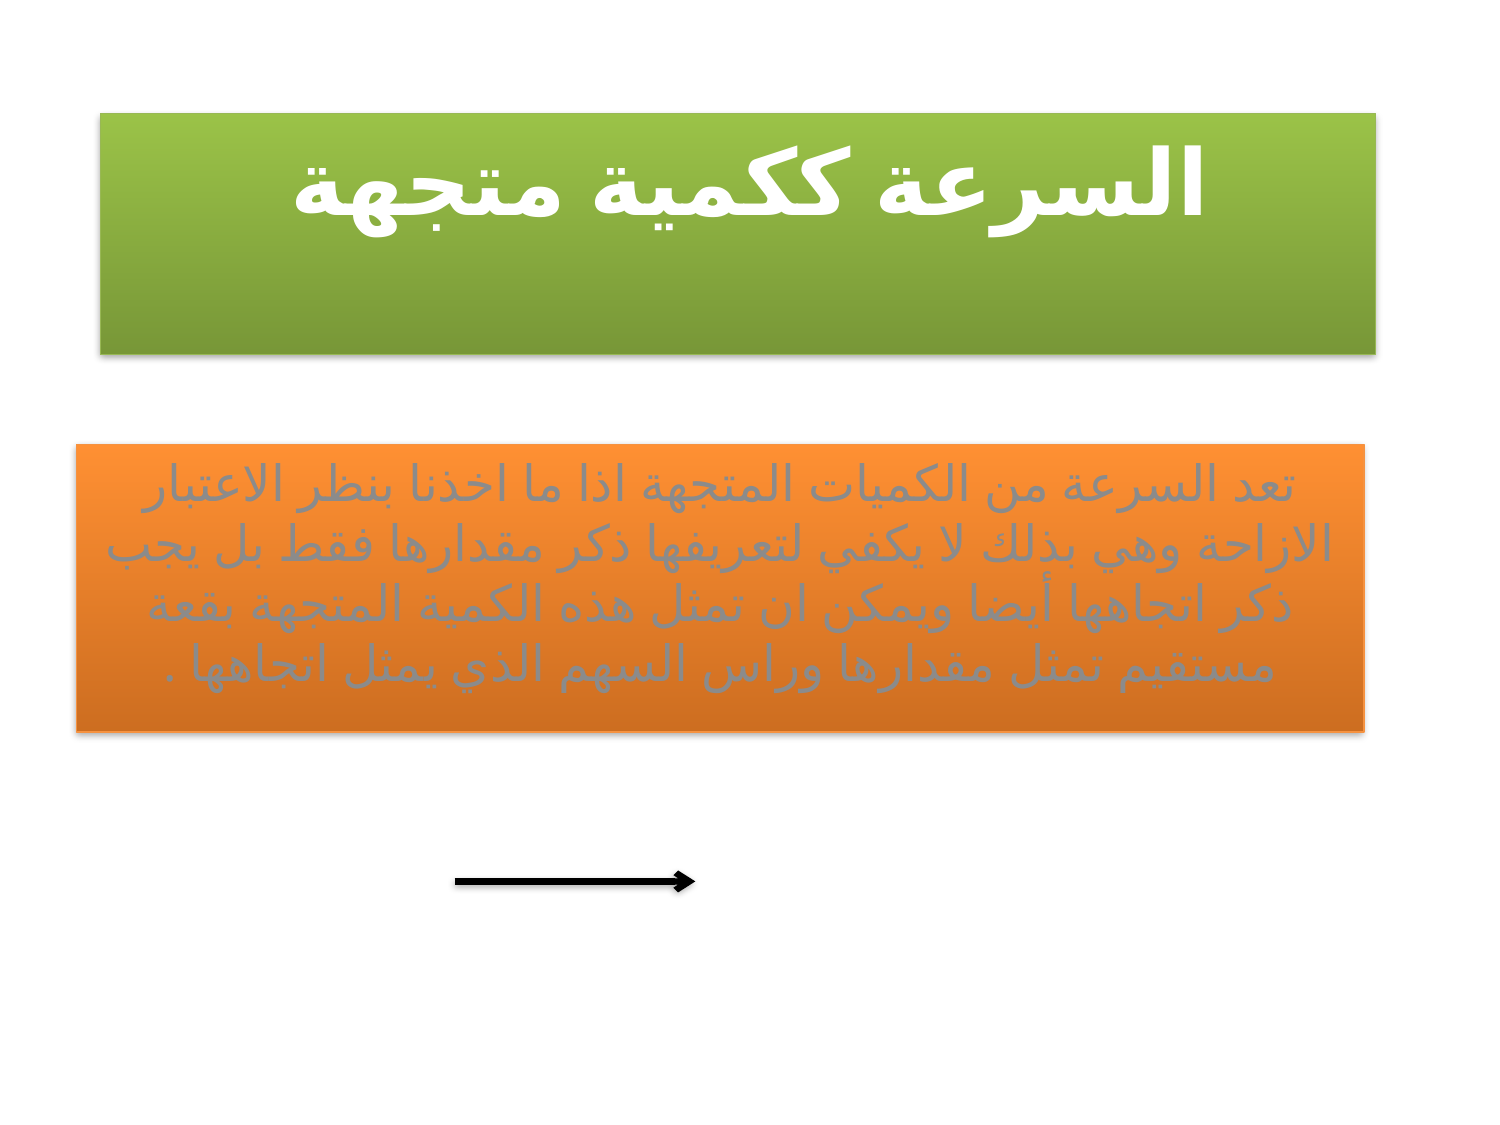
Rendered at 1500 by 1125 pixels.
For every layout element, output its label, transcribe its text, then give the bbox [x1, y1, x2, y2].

subtitle تعد السرعة من الكميات المتجهة اذا ما اخذنا بنظر الاعتبار الازاحة وهي بذلك لا يكفي لتعريفها ذكر مقدارها فقط بل يجب ذكر اتجاهها أيضا ويمكن ان تمثل هذه الكمية المتجهة بقعة مستقيم تمثل مقدارها وراس السهم الذي يمثل اتجاهها . [76, 444, 1365, 733]
title السرعة ككمية متجهة [100, 113, 1376, 355]
